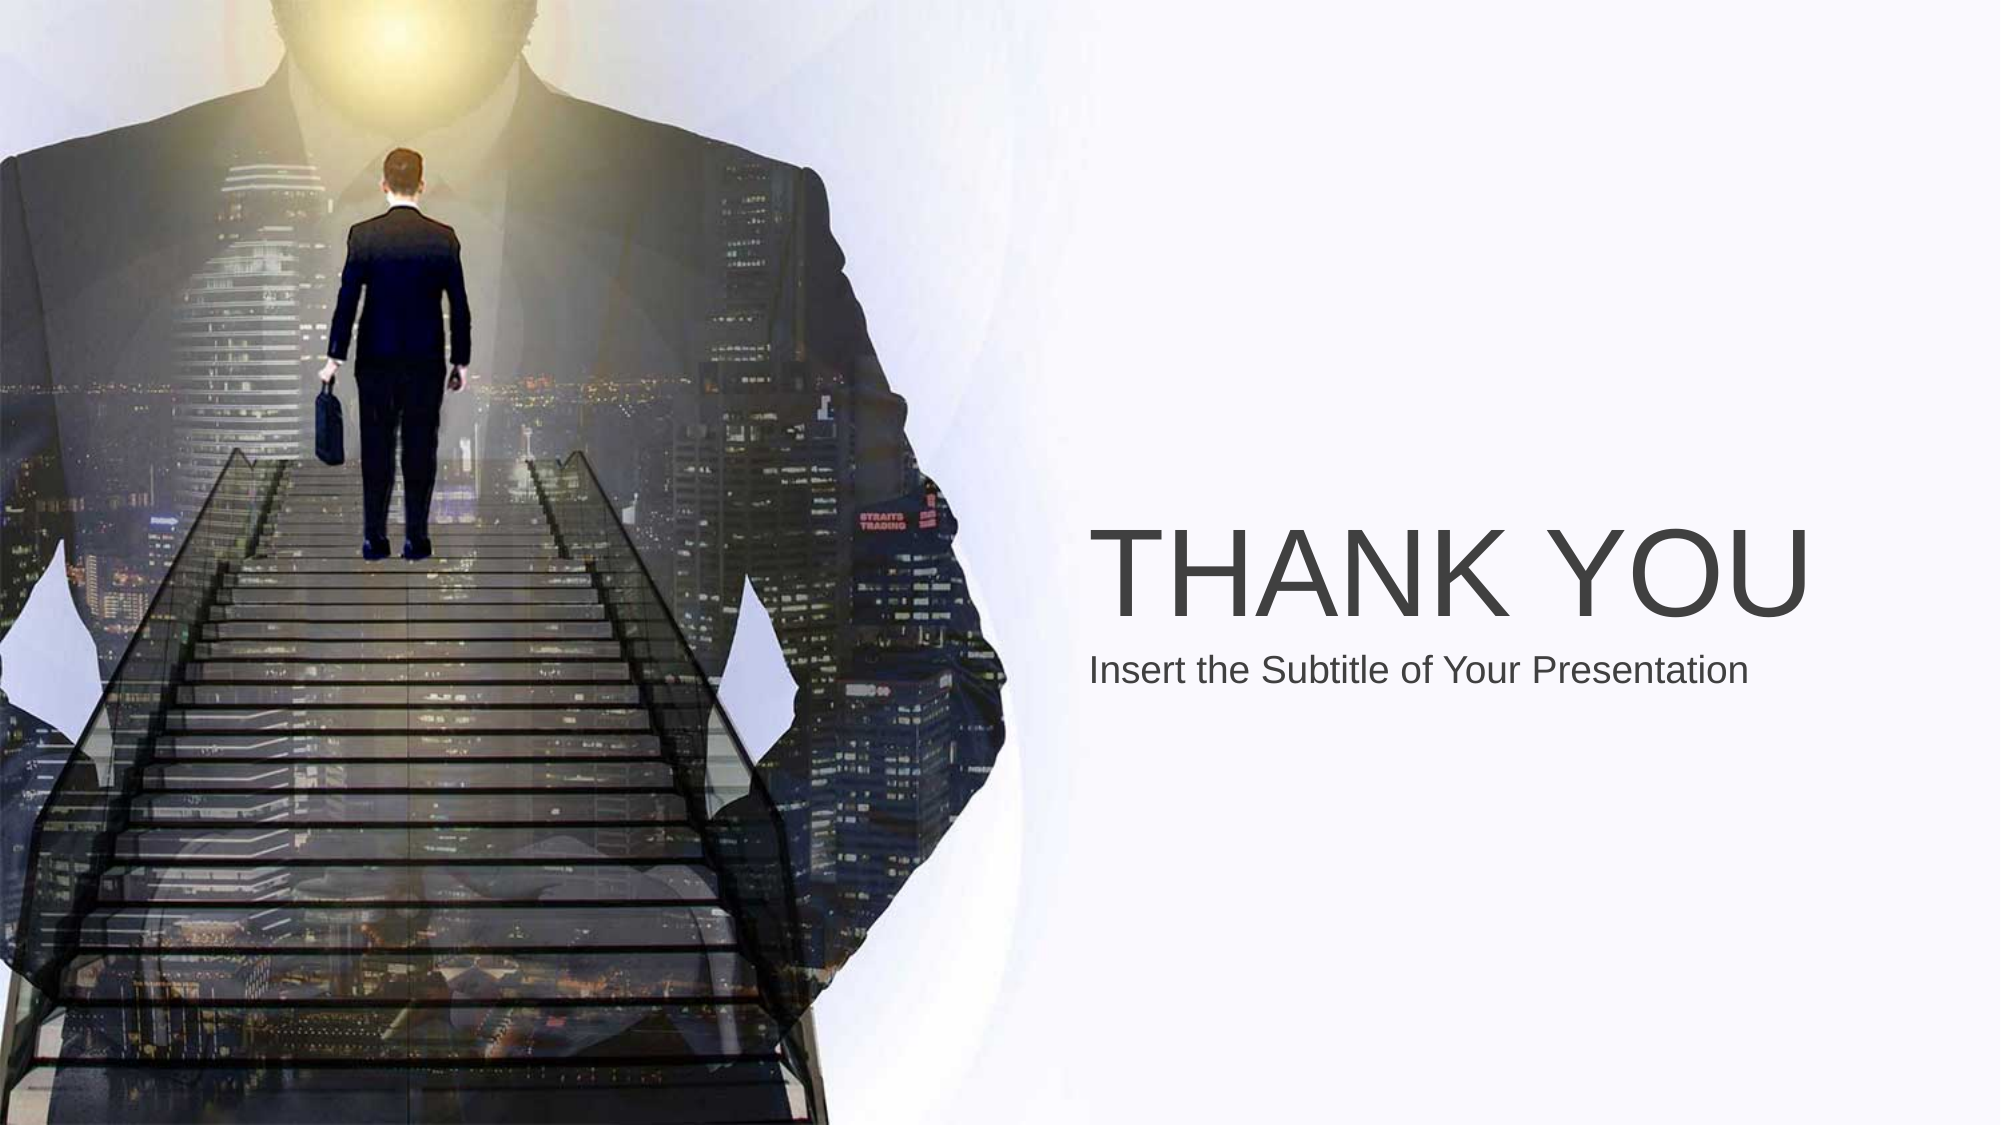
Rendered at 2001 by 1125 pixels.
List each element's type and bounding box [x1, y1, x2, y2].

picture [0, 0, 2001, 1125]
text_box [1073, 483, 2000, 700]
